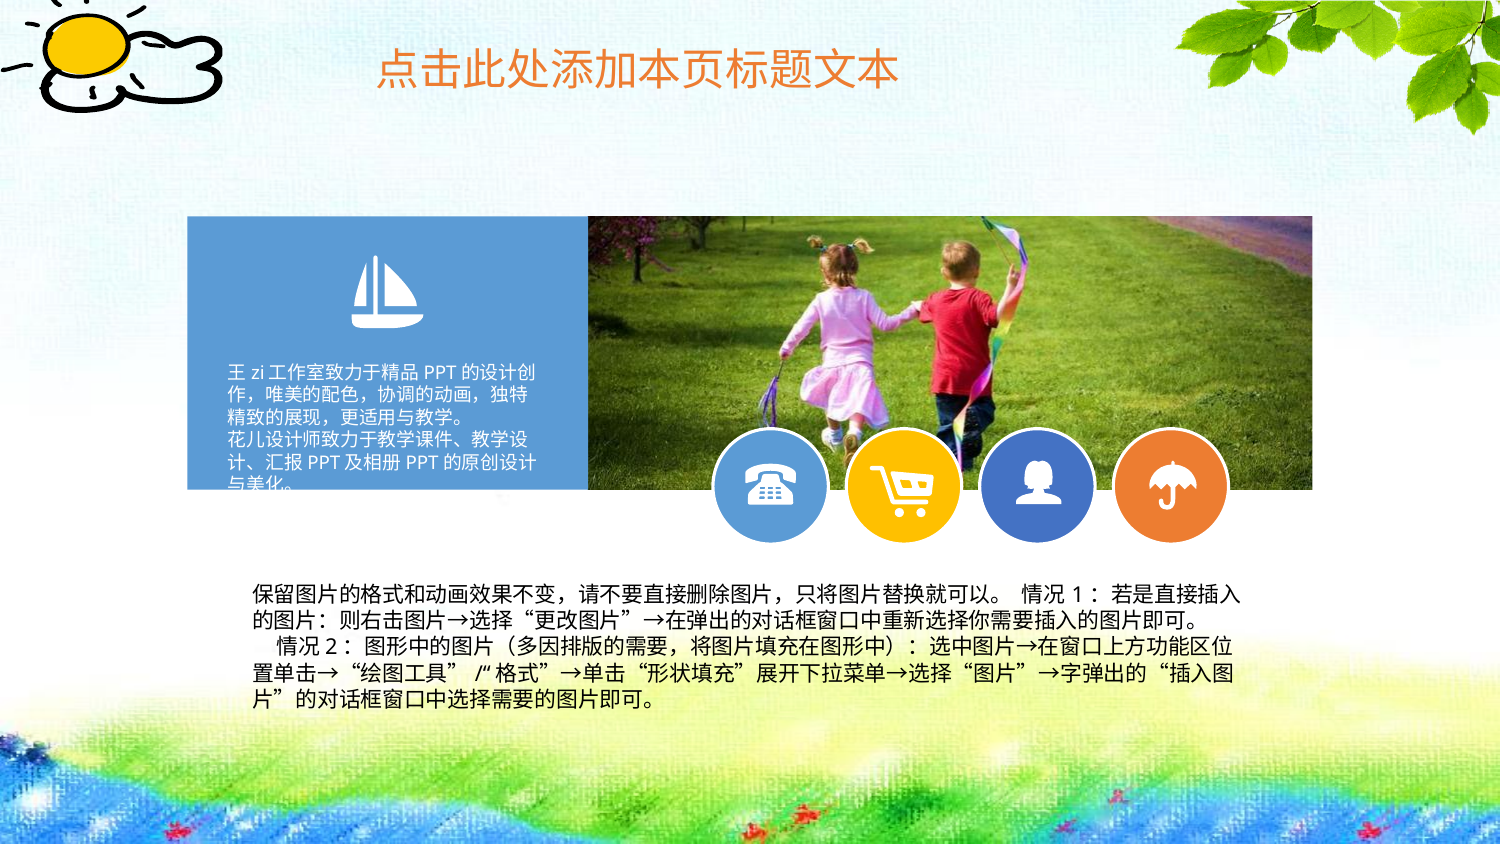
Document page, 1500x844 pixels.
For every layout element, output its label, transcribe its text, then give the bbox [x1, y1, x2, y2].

text_box [845, 427, 963, 546]
text_box [589, 215, 1313, 490]
text_box 王zi工作室致力于精品PPT的设计创作，唯美的配色，协调的动画，独特精致的展现，更适用与教学。 花儿设计师致力于教学课件、教学设计、汇报PPT及相册PPT的原创设计与美化。 [213, 352, 556, 503]
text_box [869, 465, 934, 518]
text_box 保留图片的格式和动画效果不变，请不要直接删除图片，只将图片替换就可以。 情况1：若是直接插入的图片：则右击图片→选择“更改图片”→在弹出的对话框窗口中重新选择你需要插入的图片即可。 情况2：图形中的图片（多因排版的需要，将图片填充在图形中）：选中图片→在窗口上方功能区位置单击→“绘图工具”/“格式”→单击“形状填充”展开下拉菜单→选择“图片”→字弹出的“插入图片”的对话框窗口中选择需要的图片即可。 [237, 573, 1258, 720]
text_box [1149, 460, 1197, 510]
text_box [1112, 427, 1230, 546]
text_box 点击此处添加本页标题文本 [360, 34, 972, 102]
text_box [711, 427, 830, 546]
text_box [351, 255, 424, 330]
text_box [1016, 460, 1062, 505]
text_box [745, 463, 796, 505]
text_box [978, 427, 1097, 546]
text_box [186, 215, 589, 491]
picture [0, 0, 1500, 844]
